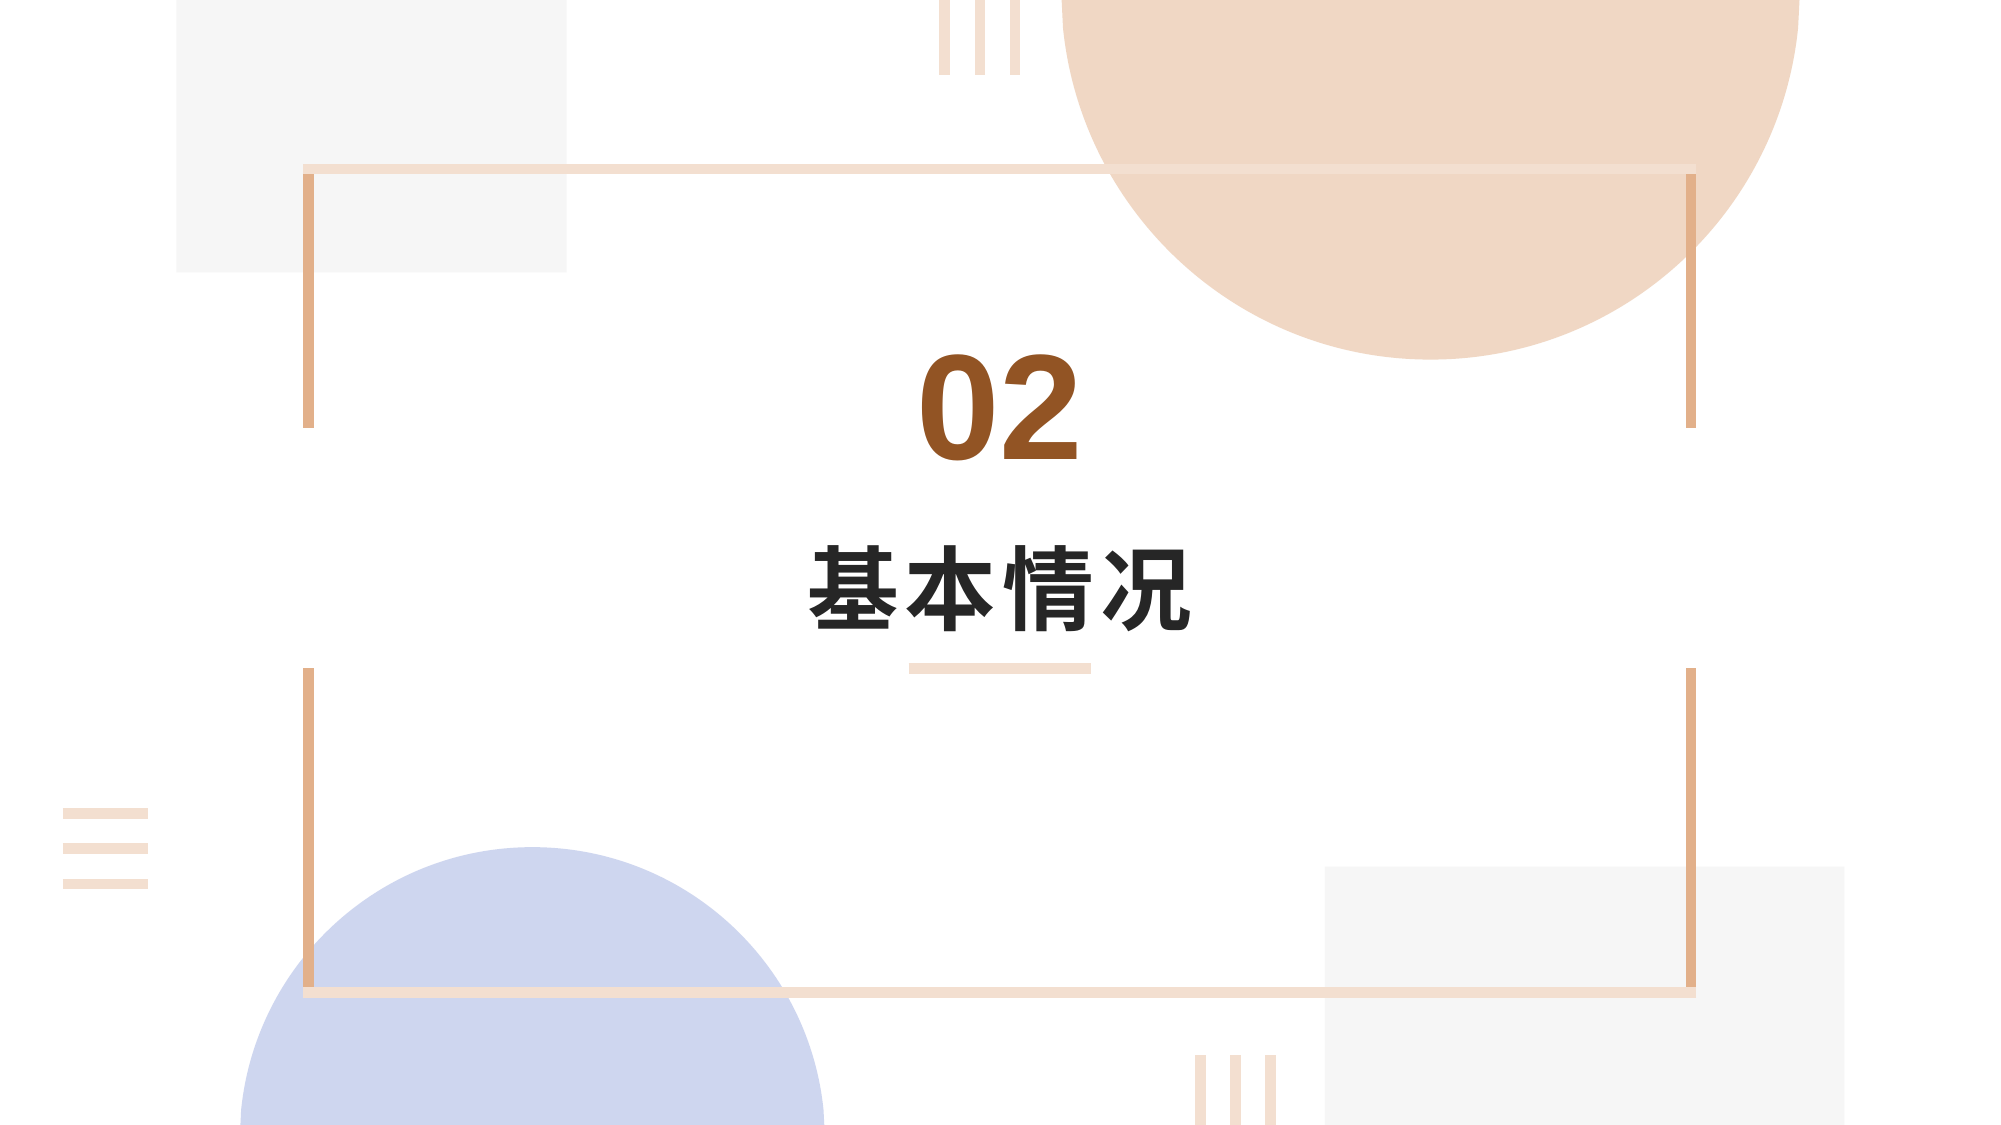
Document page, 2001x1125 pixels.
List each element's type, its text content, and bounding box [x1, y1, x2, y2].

text_box 02 [819, 302, 1181, 487]
title 基本情况 [492, 487, 1508, 650]
